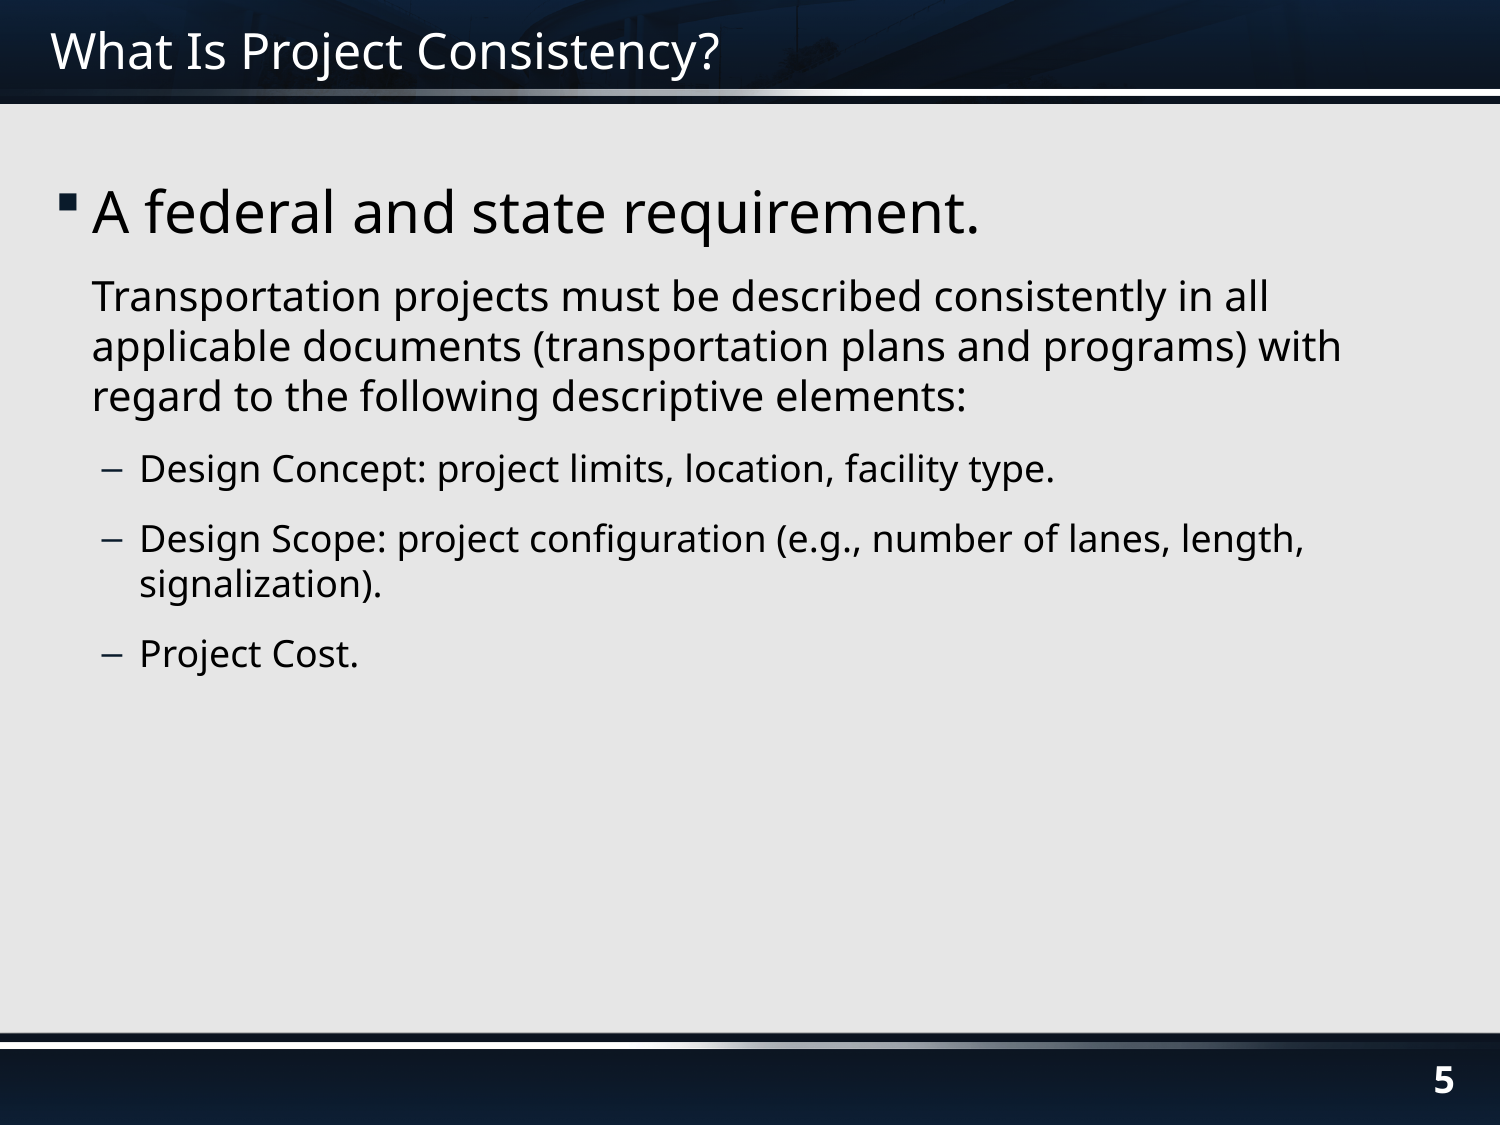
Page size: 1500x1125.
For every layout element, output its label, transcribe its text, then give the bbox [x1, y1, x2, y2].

picture [0, 1032, 1500, 1125]
picture [0, 0, 1500, 104]
list A federal and state requirement. Transportation projects must be described consistently in all applicable documents (transportation plans and programs) with regard to the following descriptive elements: Design Concept: project limits, location, facility type. Design Scope: project configuration (e.g., number of lanes, length, signalization). Project Cost. [54, 174, 1446, 1025]
title What Is Project Consistency? [50, 12, 1421, 89]
